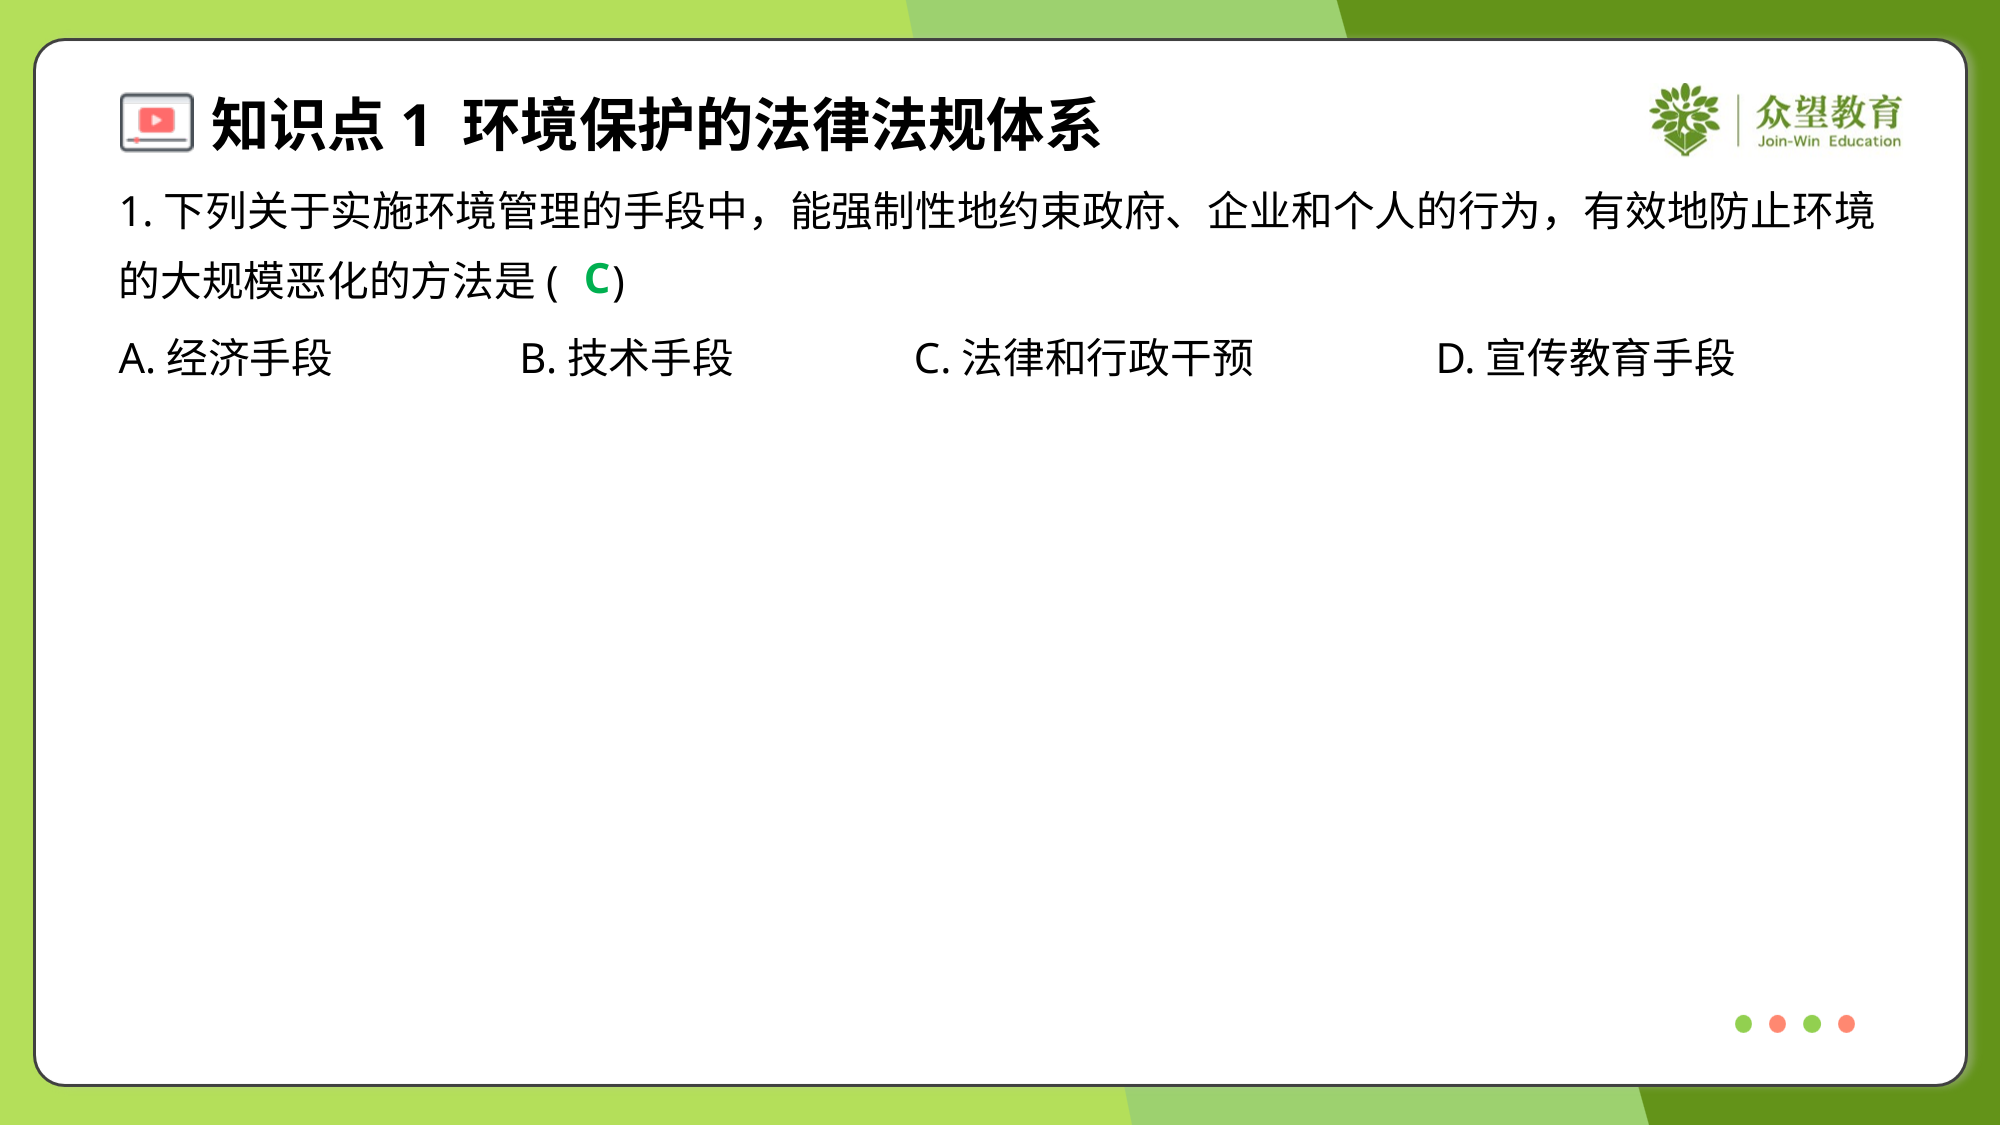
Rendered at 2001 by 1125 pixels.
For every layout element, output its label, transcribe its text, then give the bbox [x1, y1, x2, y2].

picture [0, 0, 2000, 1125]
text_box 1.下列关于实施环境管理的手段中，能强制性地约束政府、企业和个人的行为，有效地防止环境 的大规模恶化的方法是( ) [118, 159, 1883, 298]
text_box C [567, 231, 627, 296]
text_box A.经济手段 B.技术手段 C.法律和行政干预 D.宣传教育手段 [118, 306, 1883, 374]
